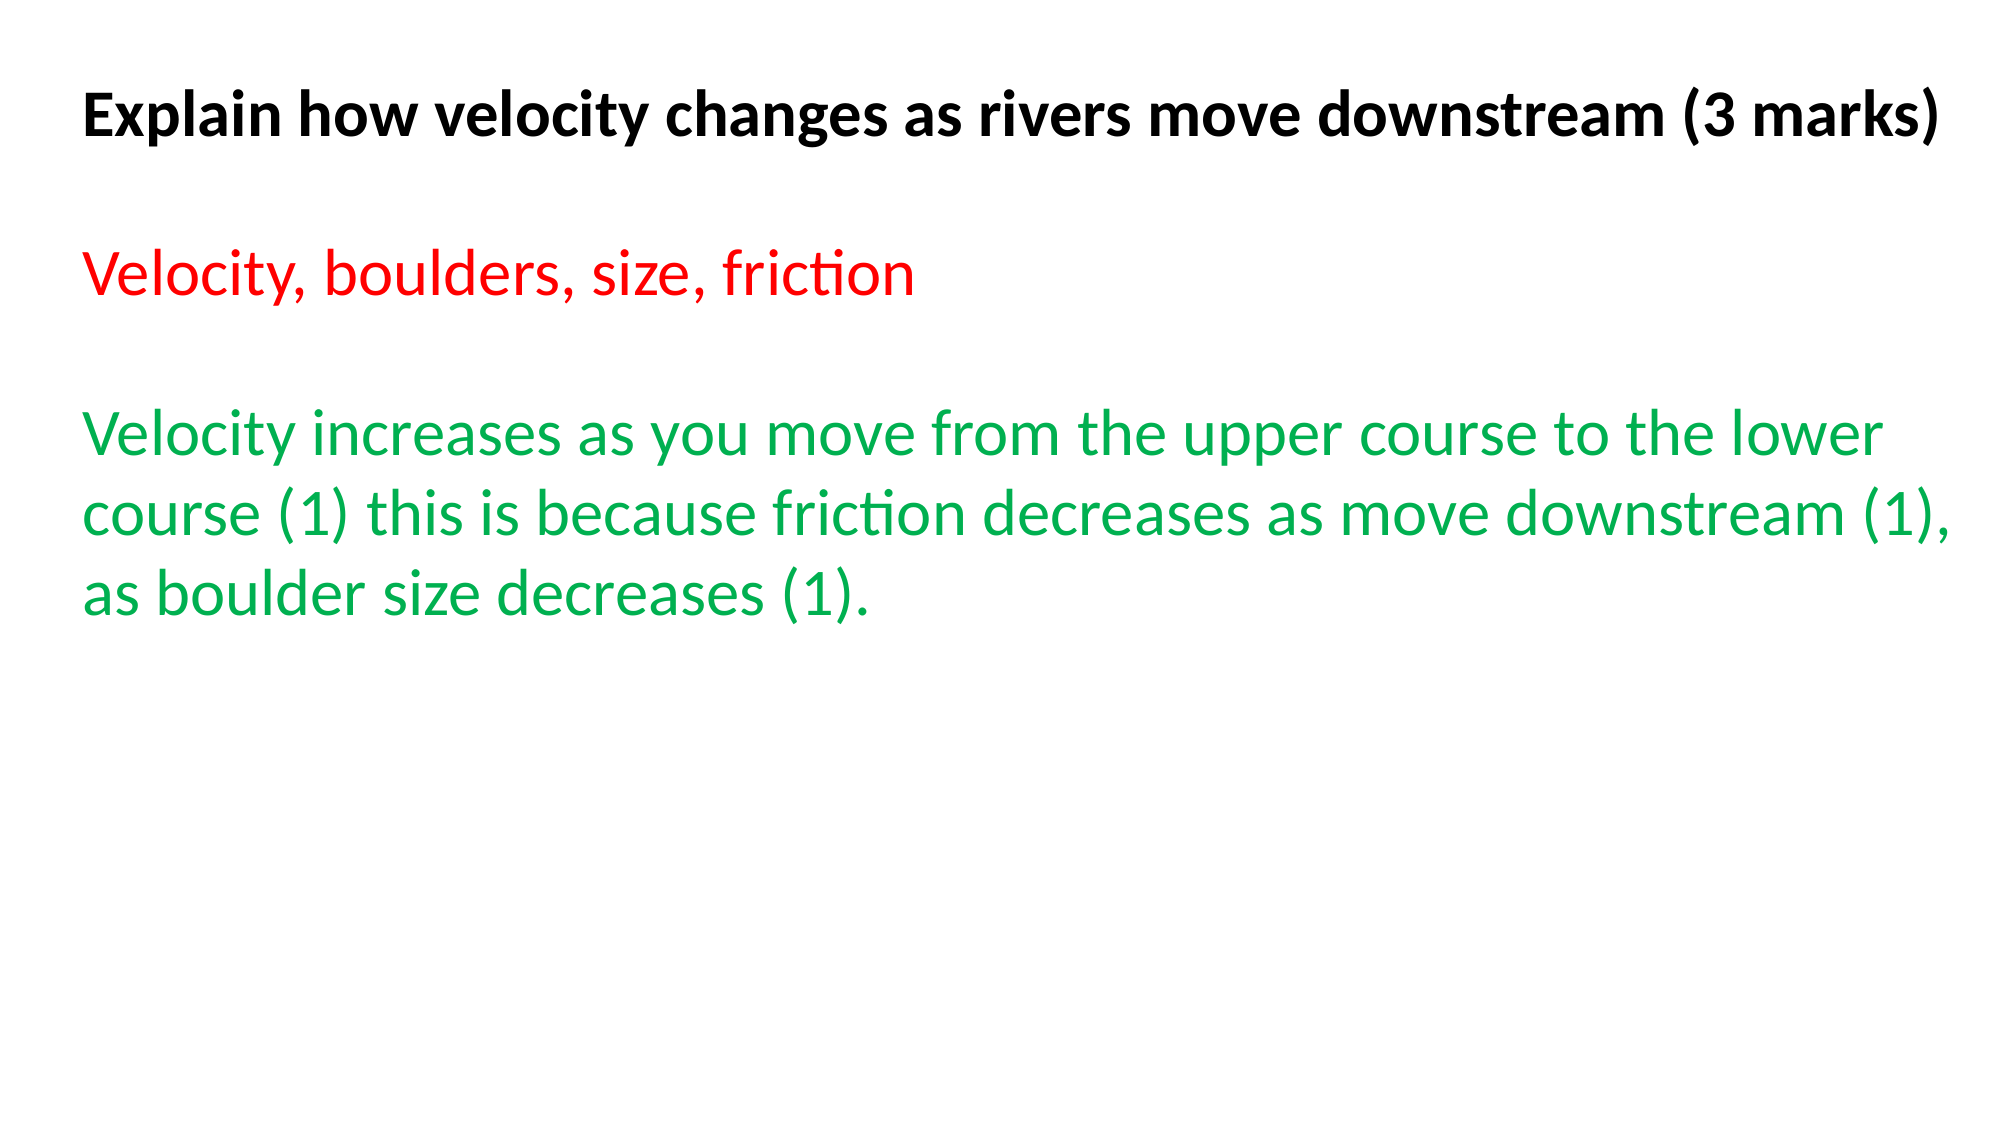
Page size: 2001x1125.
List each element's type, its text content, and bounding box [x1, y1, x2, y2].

text_box Explain how velocity changes as rivers move downstream (3 marks) Velocity, boulders, size, friction Velocity increases as you move from the upper course to the lower course (1) this is because friction decreases as move downstream (1), as boulder size decreases (1). [67, 61, 1978, 637]
